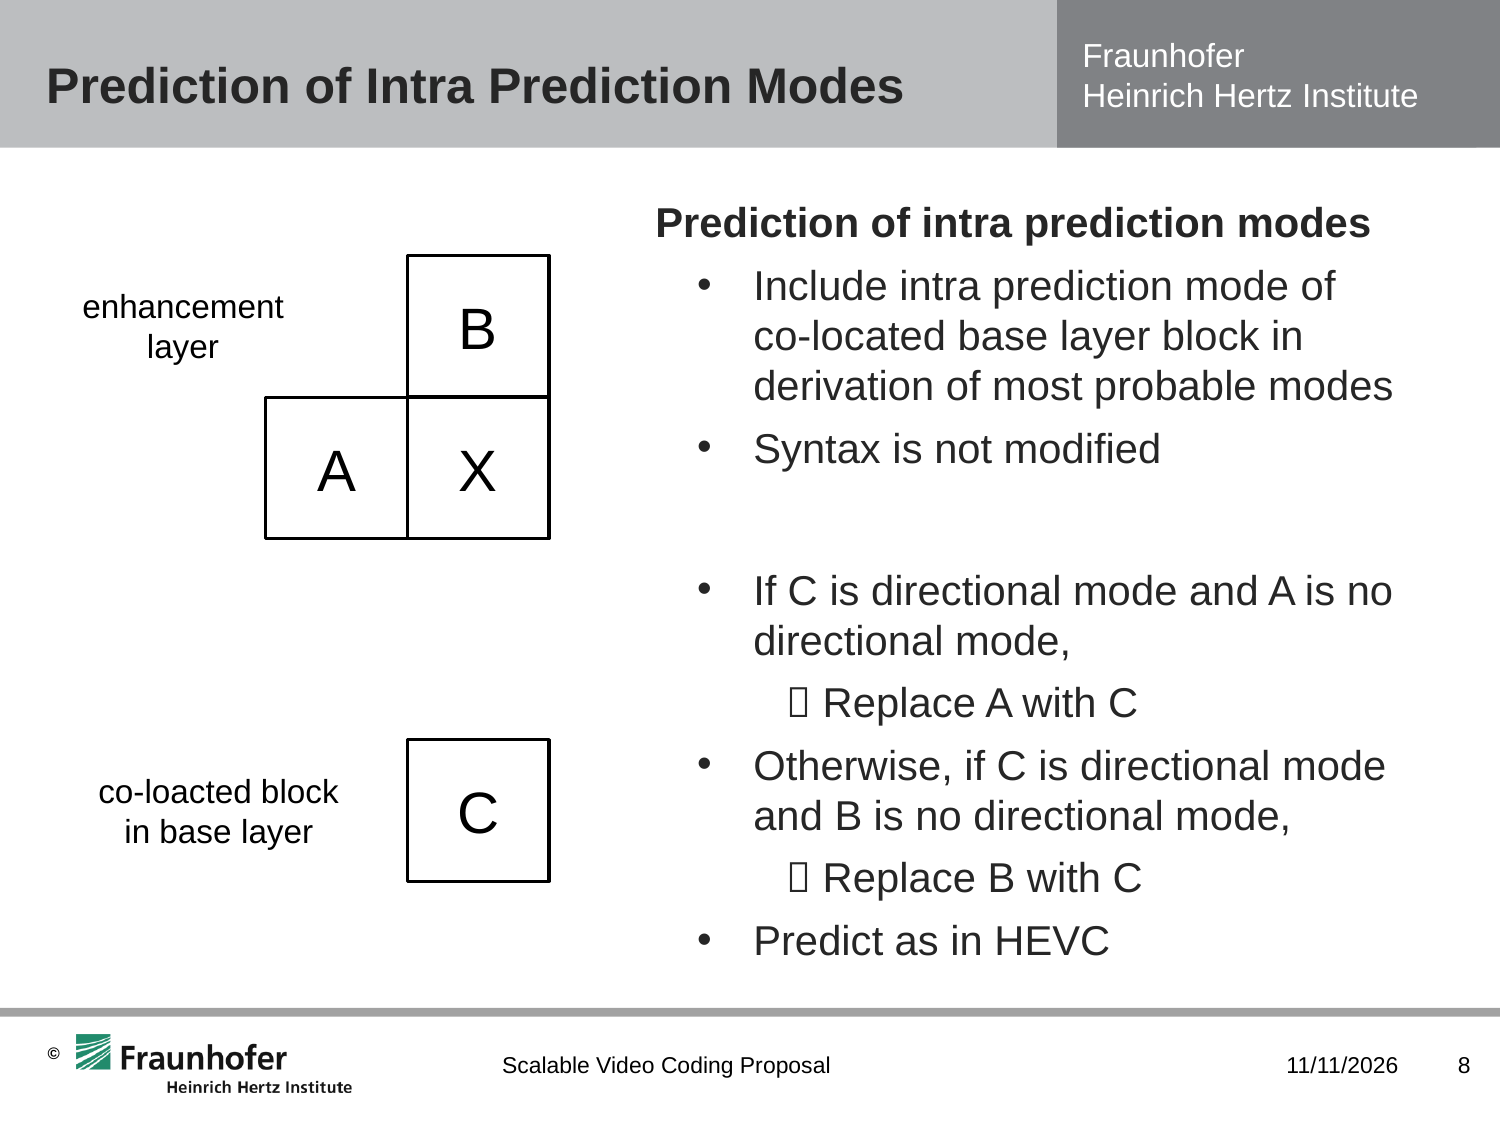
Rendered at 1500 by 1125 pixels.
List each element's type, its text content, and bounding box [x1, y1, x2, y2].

slide_number 8 [1394, 1034, 1471, 1094]
text_box co-loacted block in base layer [77, 762, 361, 858]
text_box enhancement layer [41, 278, 325, 373]
list Prediction of intra prediction modes Include intra prediction mode of co-located base layer block in derivation of most probable modes Syntax is not modified If C is directional mode and A is no directional mode,  Replace A with C Otherwise, if C is directional mode and B is no directional mode,  Replace B with C Predict as in HEVC [655, 196, 1459, 965]
text_box B [405, 253, 551, 399]
text_box X [409, 399, 551, 541]
footer Scalable Video Coding Proposal [442, 1034, 1008, 1094]
picture [76, 1034, 352, 1093]
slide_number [1019, 1034, 1394, 1094]
title Prediction of Intra Prediction Modes [46, 54, 992, 114]
text_box A [264, 395, 409, 541]
text_box C [405, 738, 551, 883]
